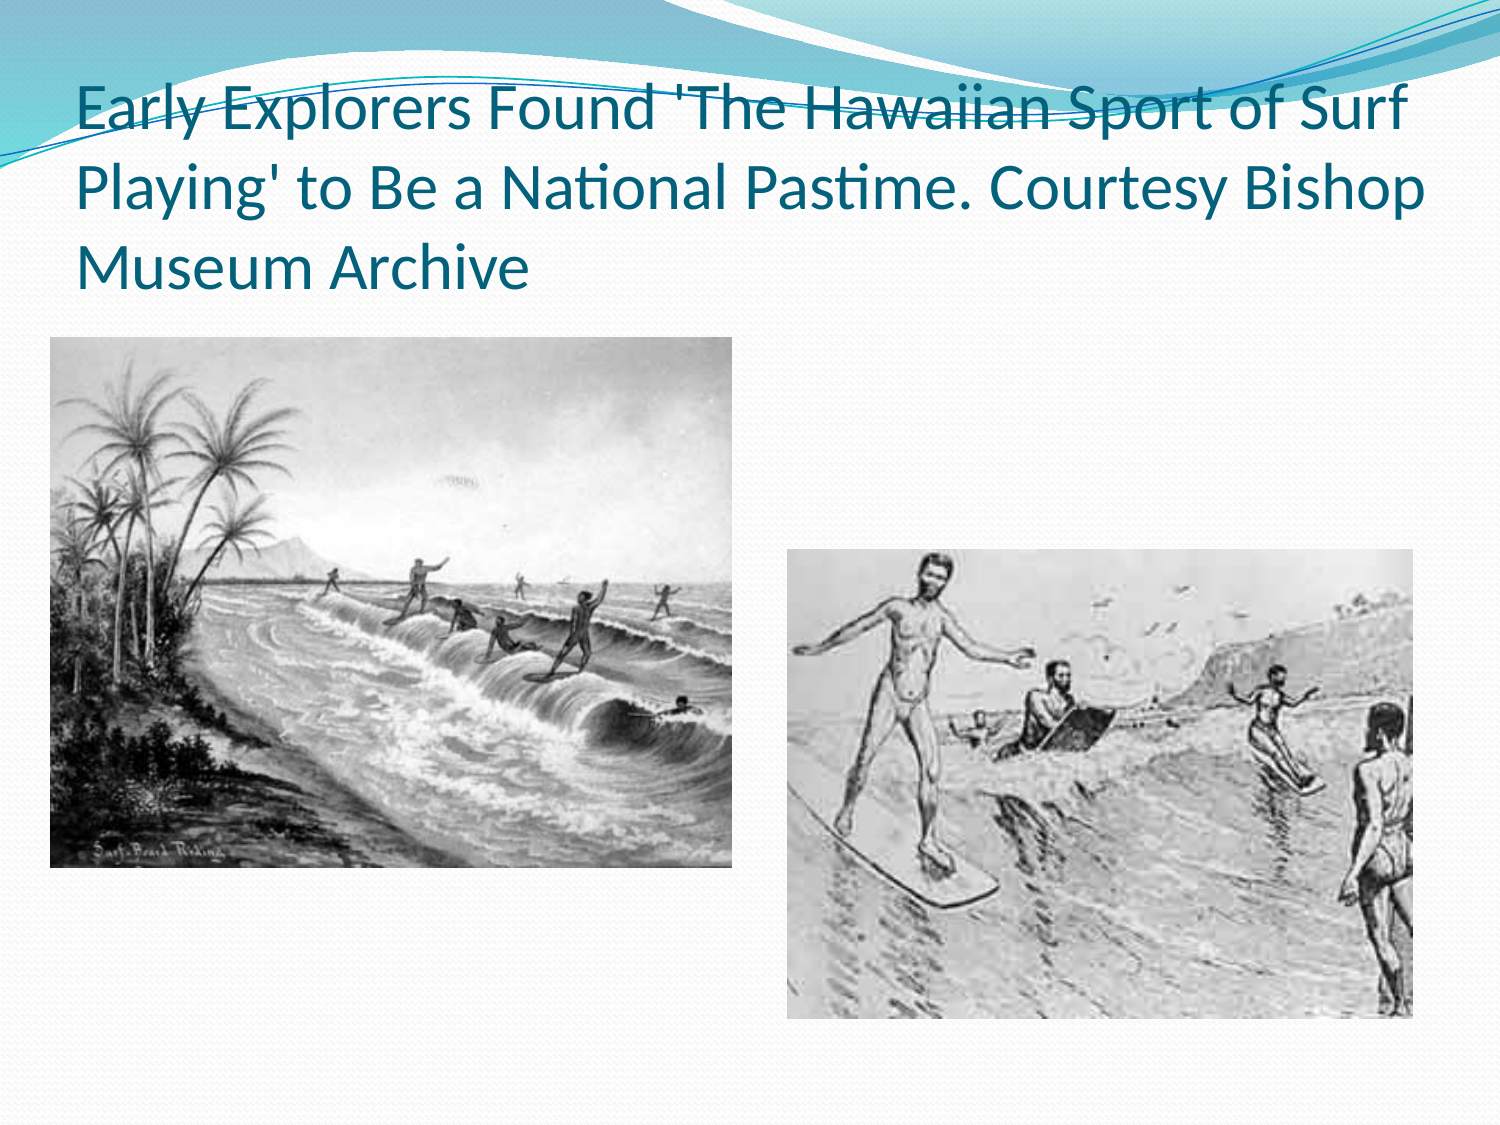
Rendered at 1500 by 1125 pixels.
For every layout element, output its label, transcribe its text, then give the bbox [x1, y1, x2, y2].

title Early Explorers Found 'The Hawaiian Sport of Surf Playing' to Be a National Pastime. Courtesy Bishop Museum Archive [75, 115, 1438, 303]
picture [49, 337, 732, 868]
picture [787, 549, 1413, 1019]
